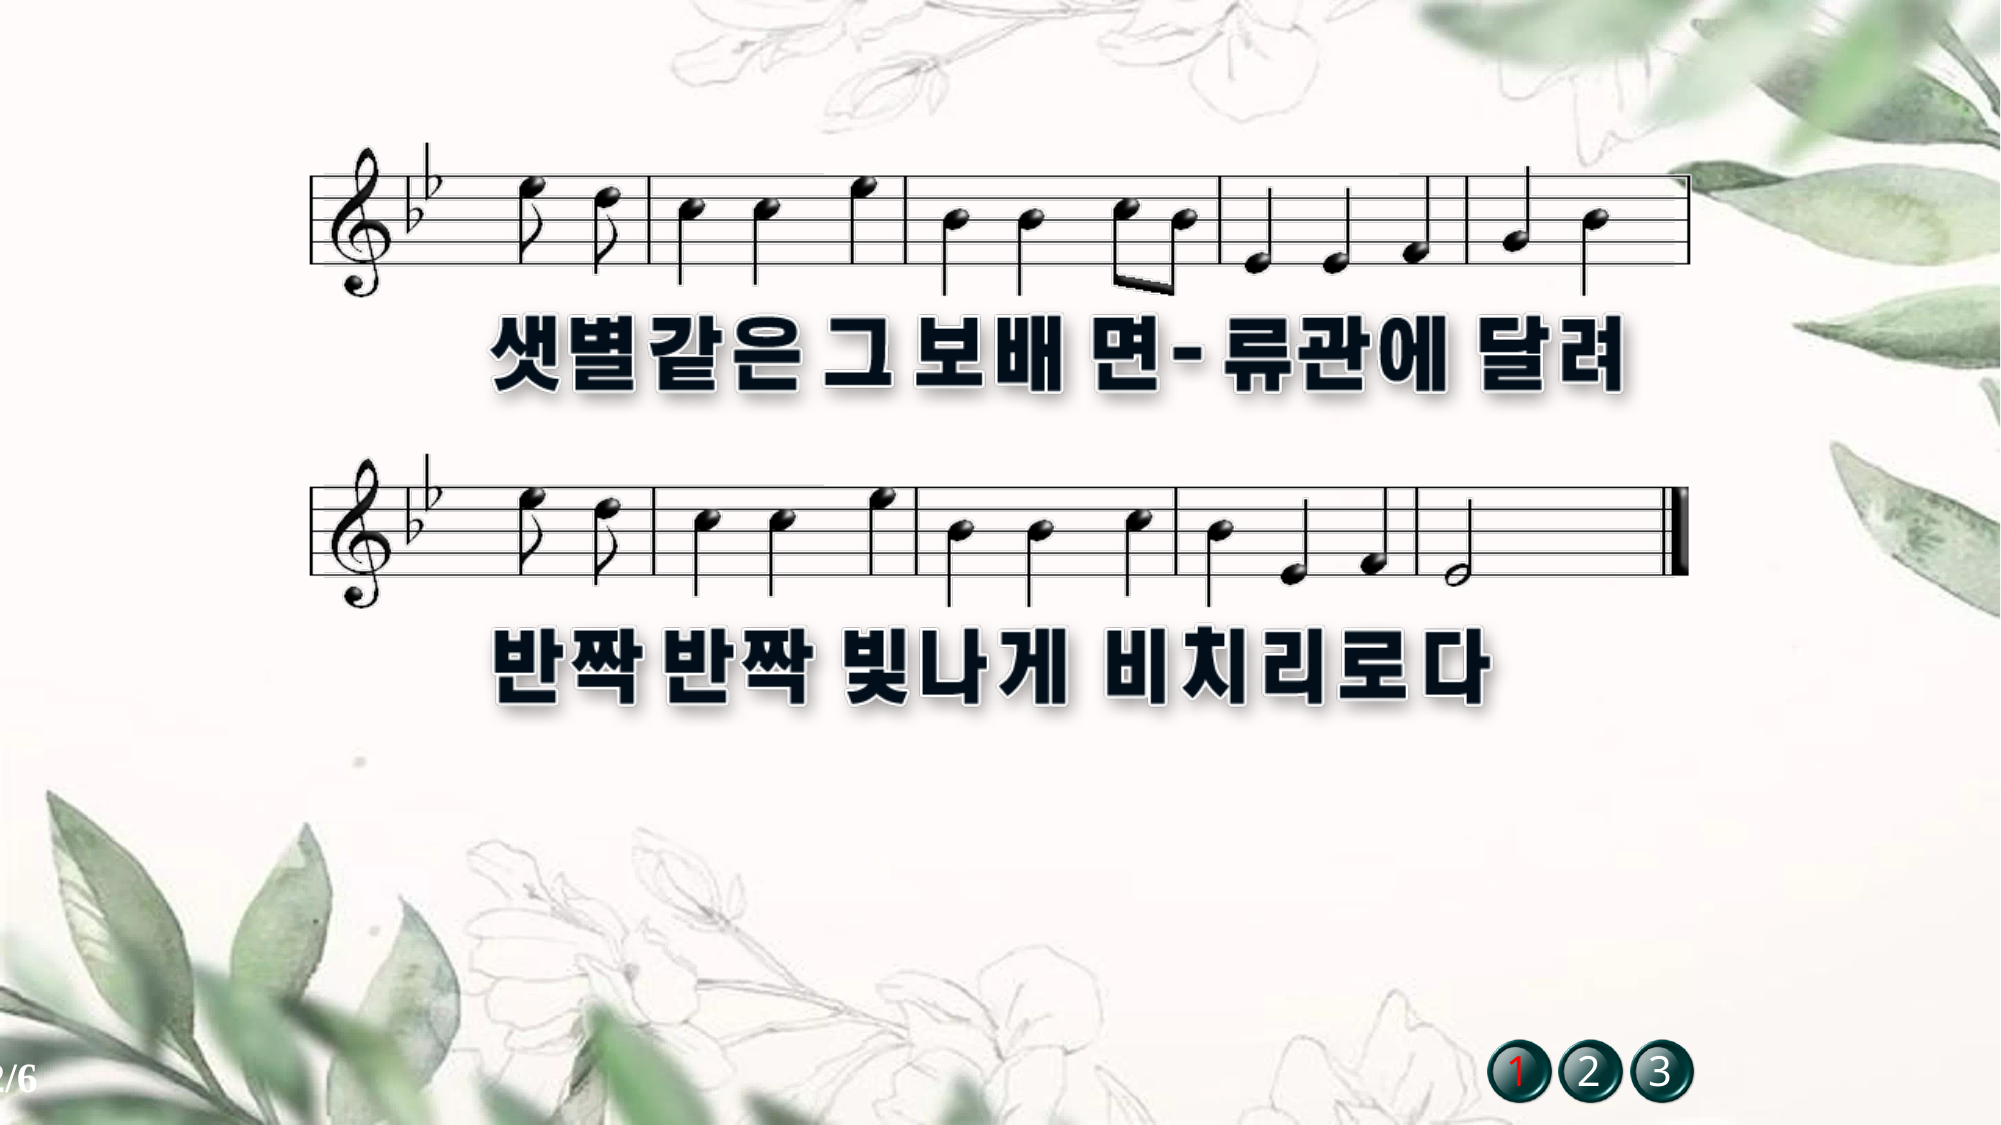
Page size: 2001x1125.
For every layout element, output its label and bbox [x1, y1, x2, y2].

text_box [1484, 1035, 1555, 1106]
picture [0, 0, 2001, 1125]
text_box [1627, 1035, 1697, 1106]
text_box [1555, 1035, 1626, 1106]
